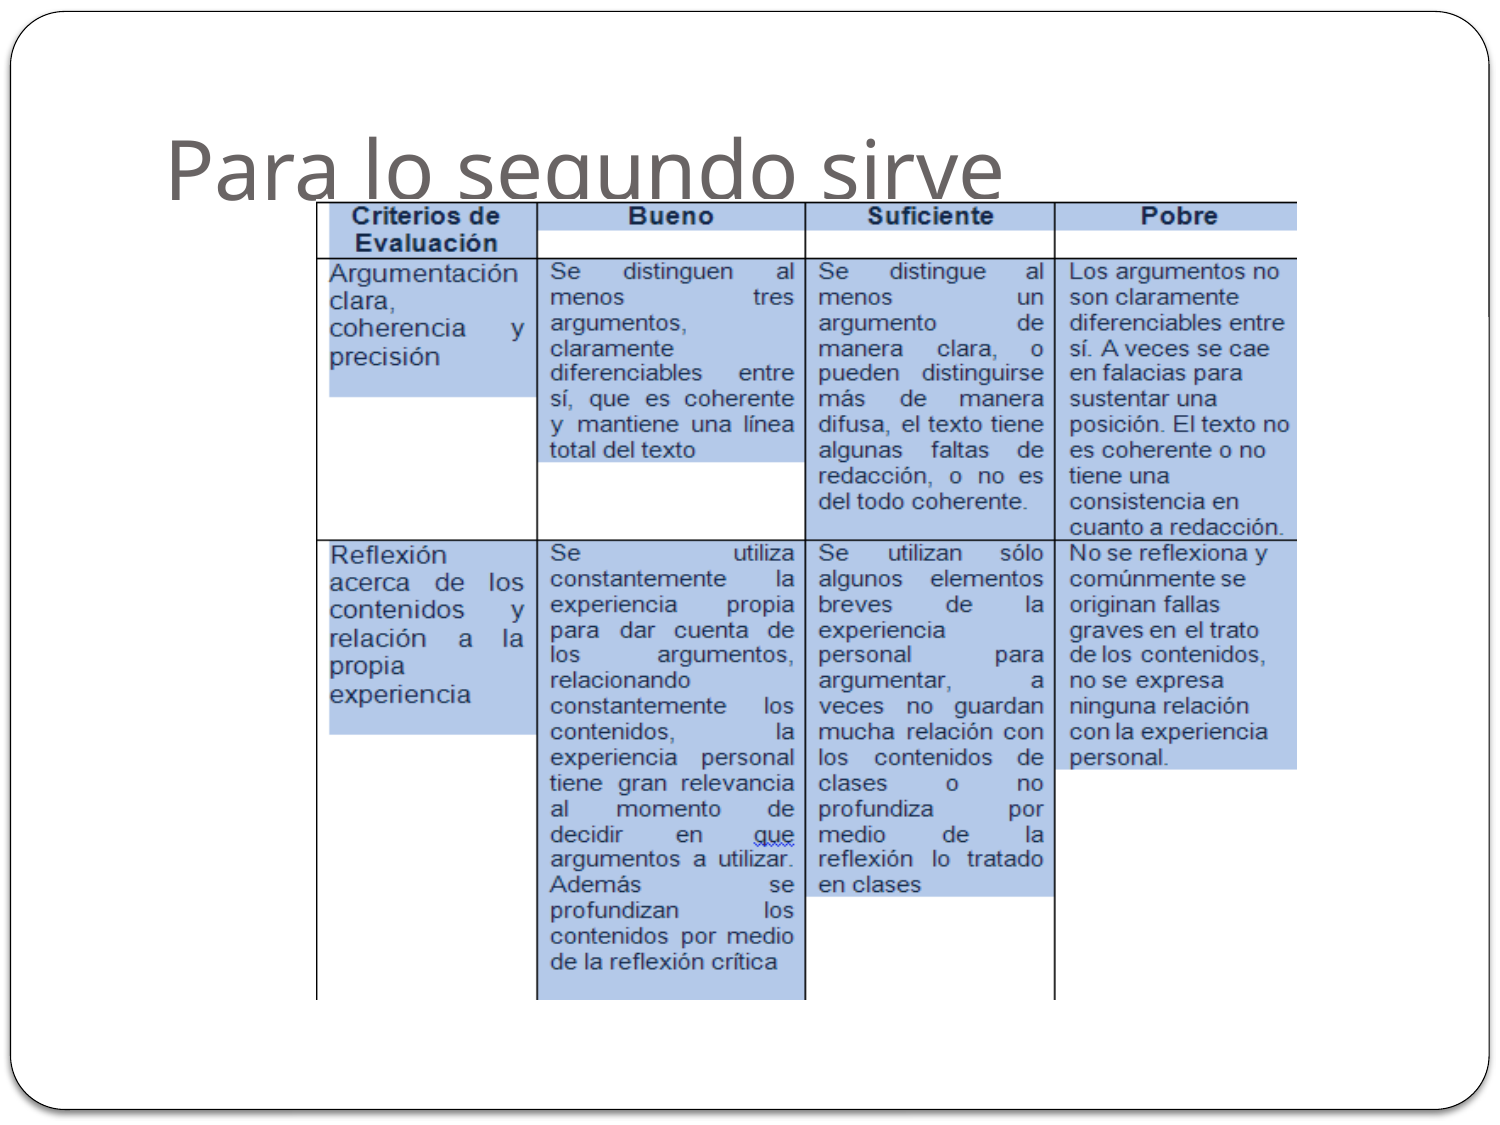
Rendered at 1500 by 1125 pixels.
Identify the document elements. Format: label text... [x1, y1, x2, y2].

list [316, 198, 1297, 1000]
title Para lo segundo sirve [150, 45, 1425, 233]
